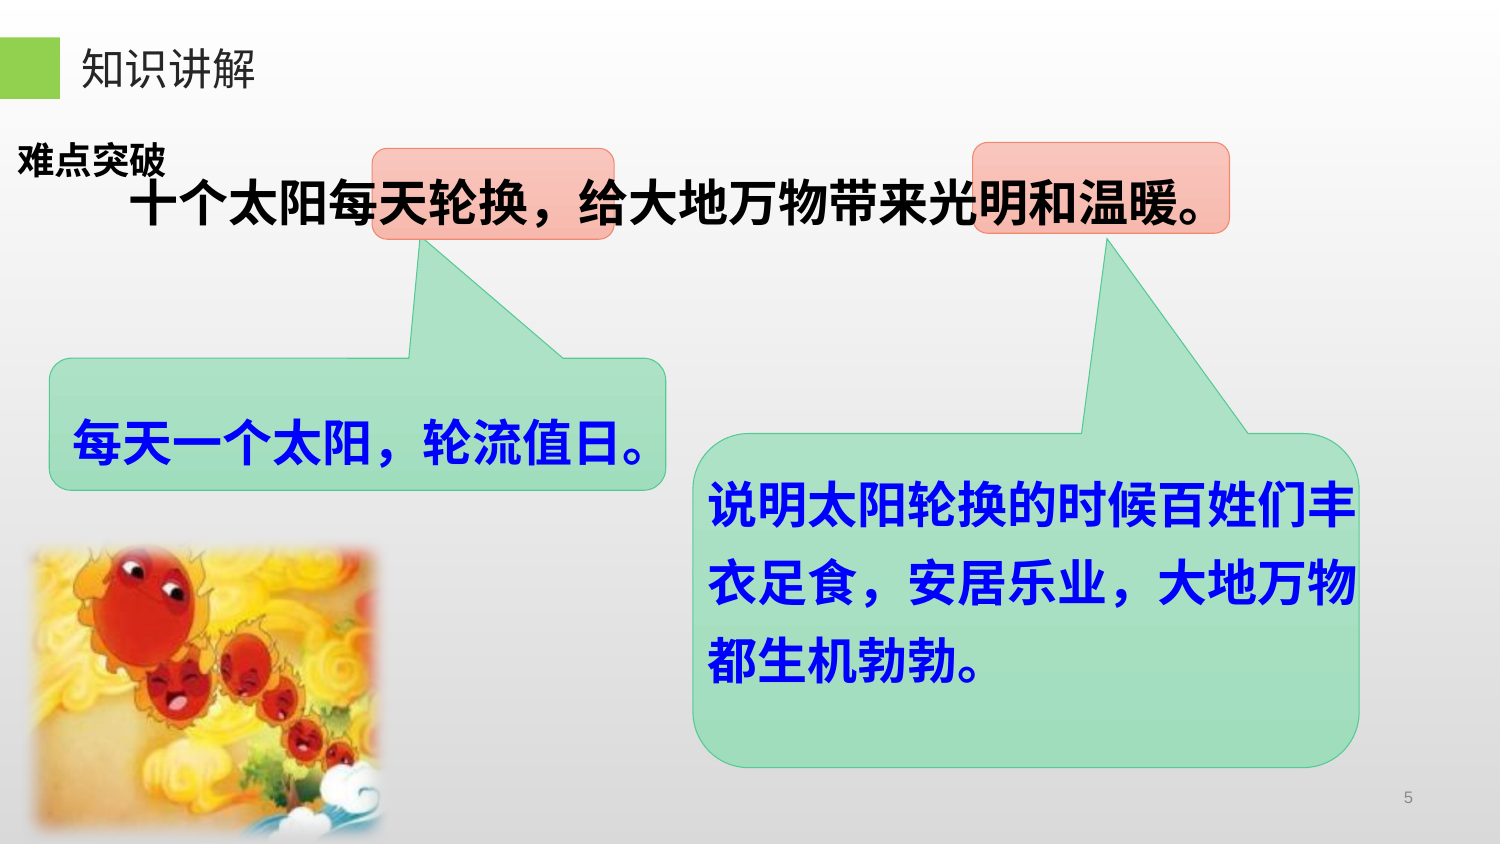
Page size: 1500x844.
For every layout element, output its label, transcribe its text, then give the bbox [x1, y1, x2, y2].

text_box 难点突破 [5, 131, 179, 188]
picture [20, 536, 390, 844]
text_box 十个太阳每天轮换，给大地万物带来光明和温暖。 [59, 148, 1375, 238]
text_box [49, 358, 674, 491]
text_box [0, 36, 61, 100]
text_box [692, 433, 1375, 768]
text_box [975, 141, 1227, 148]
slide_number 5 [1092, 776, 1425, 816]
text_box 知识讲解 [69, 35, 298, 100]
